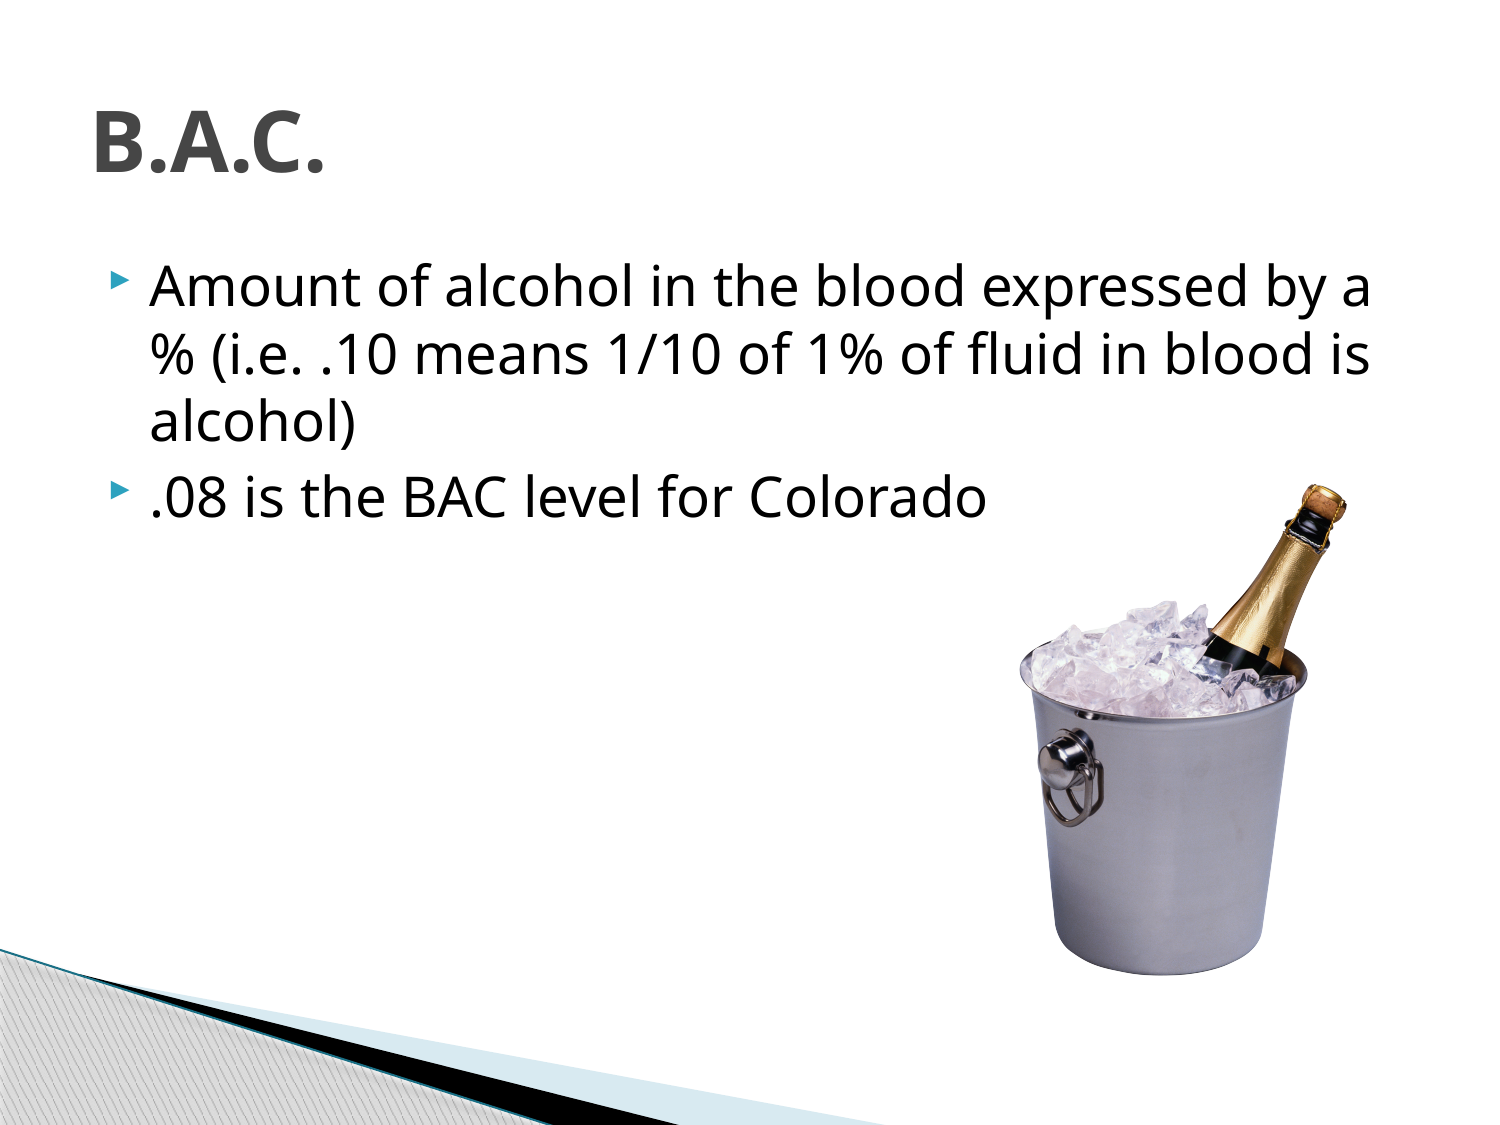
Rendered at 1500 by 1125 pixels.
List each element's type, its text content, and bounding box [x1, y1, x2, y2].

list Amount of alcohol in the blood expressed by a % (i.e. .10 means 1/10 of 1% of fluid in blood is alcohol) .08 is the BAC level for Colorado [75, 243, 1425, 986]
picture [1012, 473, 1354, 986]
title B.A.C. [75, 45, 1425, 233]
